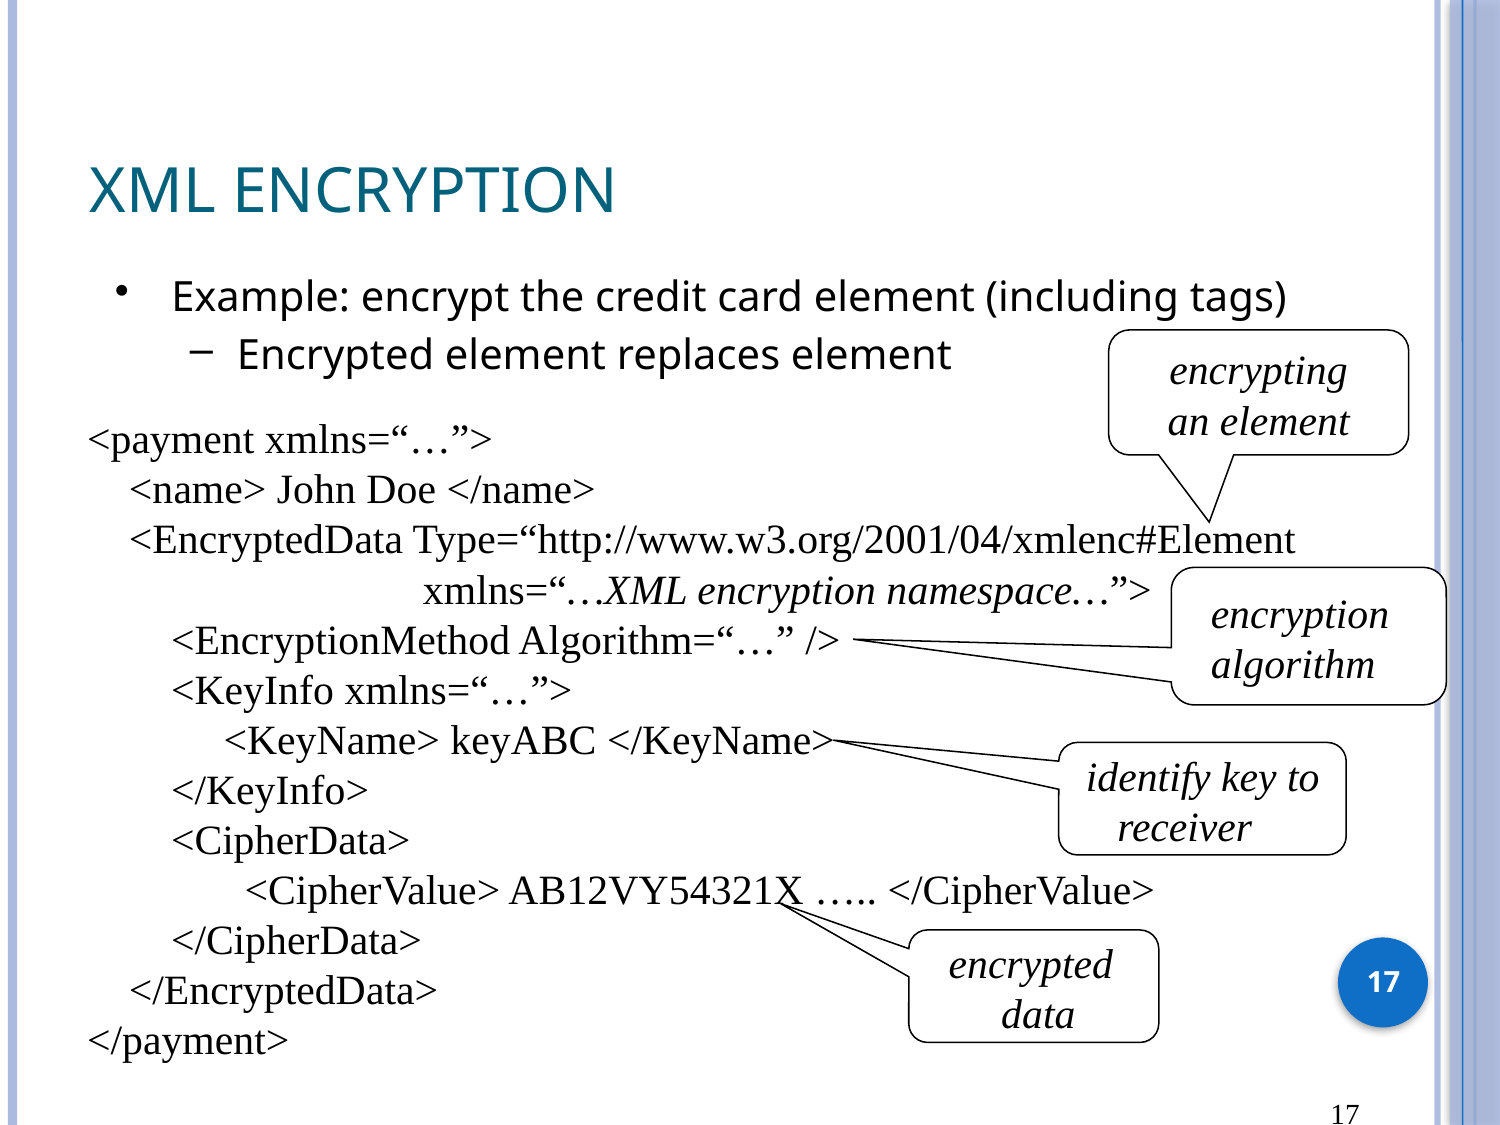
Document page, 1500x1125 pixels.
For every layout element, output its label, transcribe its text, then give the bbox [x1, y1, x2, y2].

text_box [853, 567, 1447, 705]
text_box 17 [1062, 1087, 1375, 1125]
text_box encryption algorithm [1196, 579, 1405, 695]
text_box [833, 740, 1071, 854]
text_box <payment xmlns=“…”> <name> John Doe </name> <EncryptedData Type=“http://www.w3.org/2001/04/xmlenc#Element xmlns=“…XML encryption namespace…”> <EncryptionMethod Algorithm=“…” /> <KeyInfo xmlns=“…”> <KeyName> keyABC </KeyName> </KeyInfo> <CipherData> <CipherValue> AB12VY54321X ….. </CipherValue> </CipherData> </EncryptedData> </payment> [72, 404, 1312, 1070]
text_box [1335, 744, 1347, 854]
text_box [1128, 929, 1159, 1043]
text_box Example: encrypt the credit card element (including tags) Encrypted element replaces element [99, 262, 1338, 404]
text_box [780, 903, 933, 1043]
slide_number 17 [1333, 940, 1434, 1027]
text_box identify key to receiver [1071, 742, 1335, 858]
text_box encrypted data [933, 929, 1128, 1045]
title XML Encryption [75, 45, 1300, 233]
text_box encrypting an element [1108, 329, 1409, 523]
